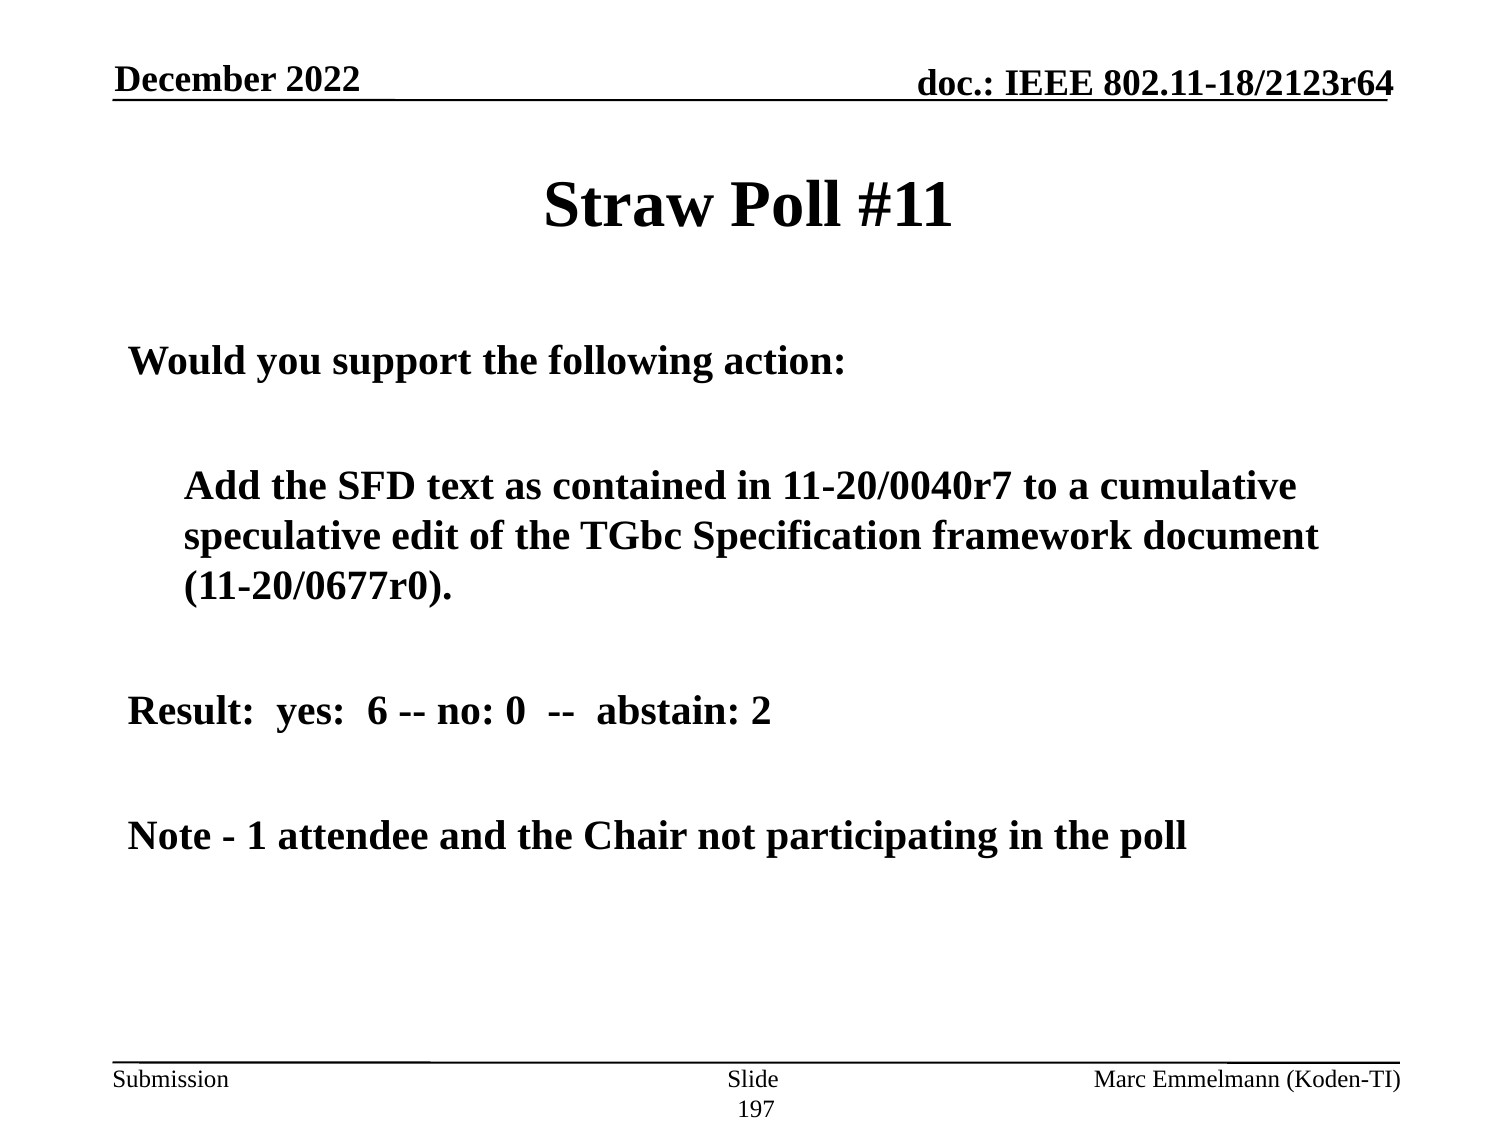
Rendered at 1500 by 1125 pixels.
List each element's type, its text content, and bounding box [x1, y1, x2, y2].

title Straw Poll #11 [112, 112, 1388, 288]
slide_number Slide 197 [712, 1061, 800, 1123]
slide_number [114, 54, 423, 100]
footer Marc Emmelmann (Koden-TI) [878, 1061, 1402, 1093]
list Would you support the following action: Add the SFD text as contained in 11-20/0040r7 to a cumulative speculative edit of the TGbc Specification framework document (11-20/0677r0). Result: yes: 6 -- no: 0 -- abstain: 2 Note - 1 attendee and the Chair not participating in the poll [112, 324, 1388, 1000]
